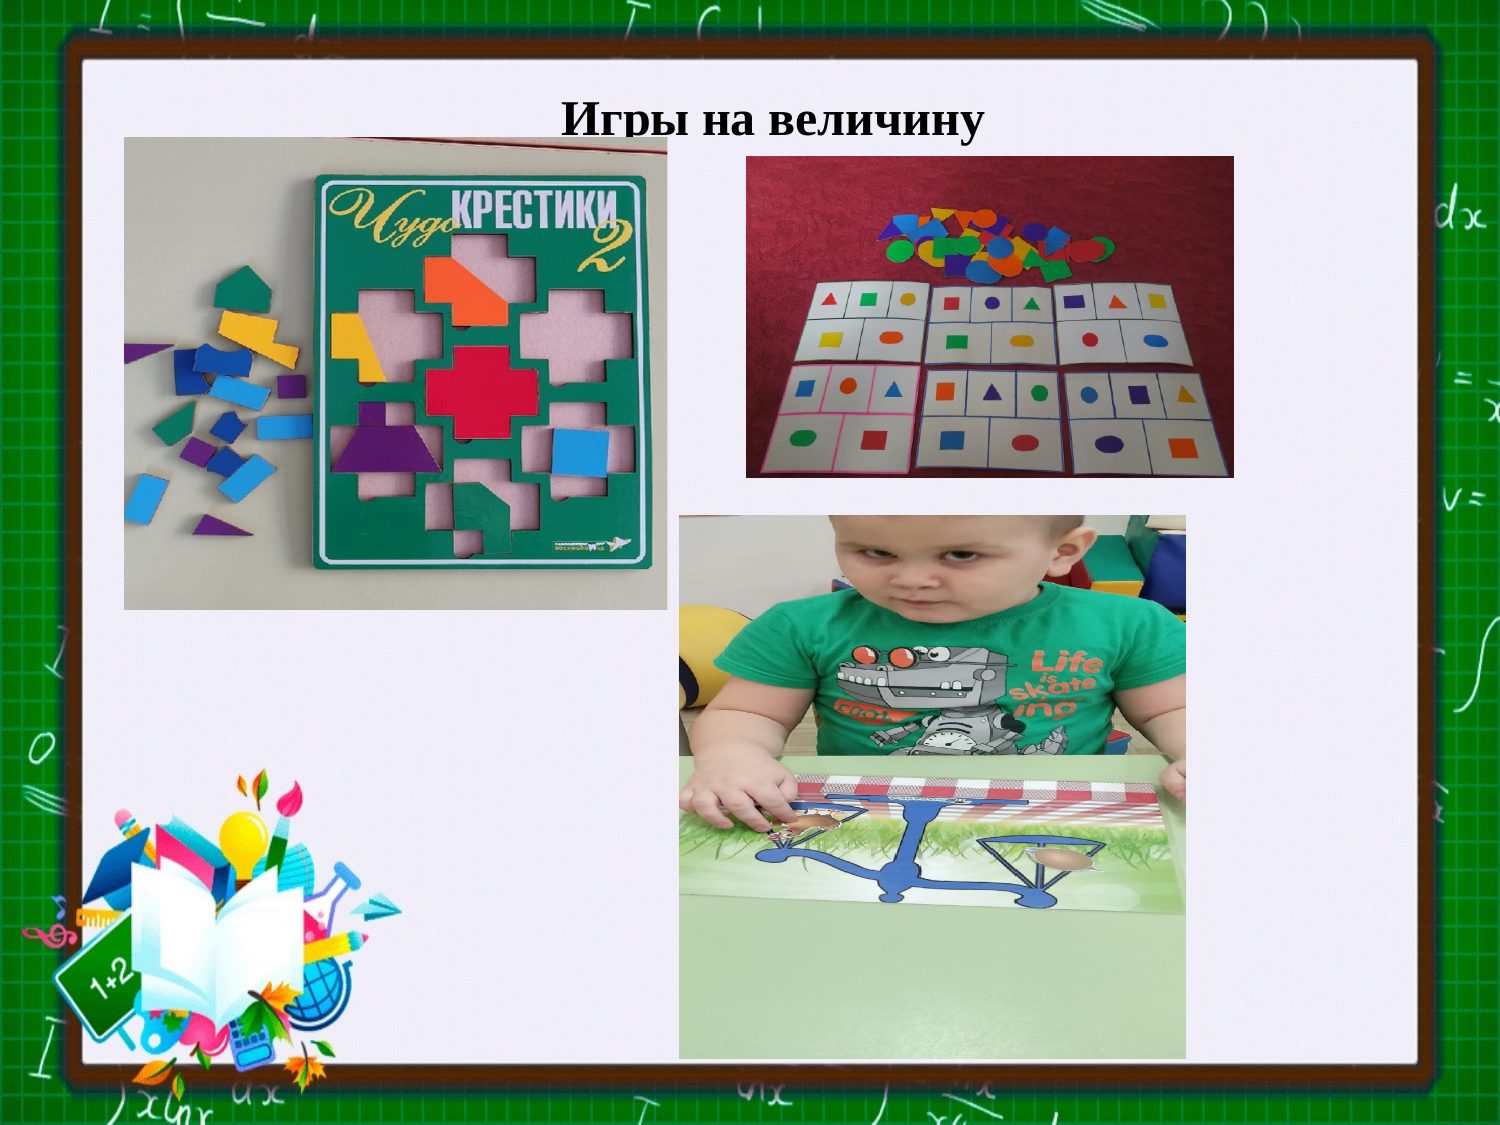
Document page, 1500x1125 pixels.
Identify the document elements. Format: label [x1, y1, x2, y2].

picture [159, 101, 633, 646]
picture [678, 514, 1186, 1059]
picture [737, 136, 1243, 478]
list [0, 0, 1500, 1125]
